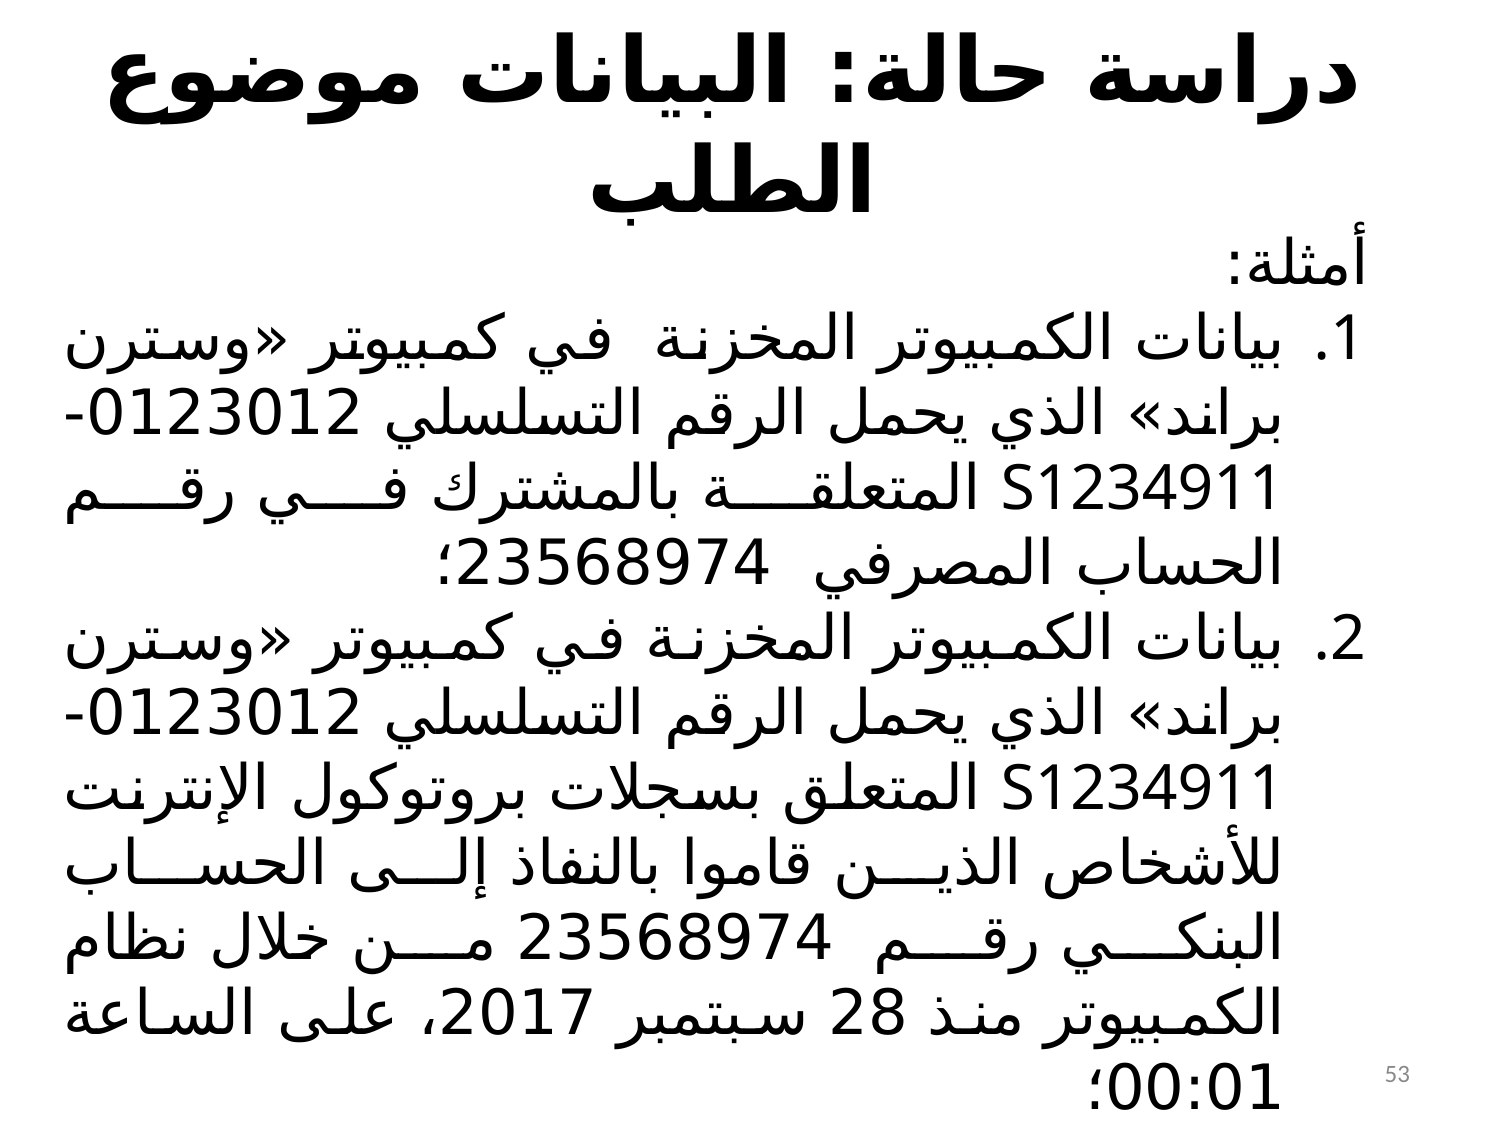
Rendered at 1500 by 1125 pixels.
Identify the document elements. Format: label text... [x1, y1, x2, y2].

slide_number 53 [1385, 1042, 1425, 1103]
text_box أمثلة: بيانات الكمبيوتر المخزنة في كمبيوتر «وسترن براند» الذي يحمل الرقم التسلسلي 0123012-S1234911 المتعلقة بالمشترك في رقم الحساب المصرفي 23568974؛ بيانات الكمبيوتر المخزنة في كمبيوتر «وسترن براند» الذي يحمل الرقم التسلسلي 0123012-S1234911 المتعلق بسجلات بروتوكول الإنترنت للأشخاص الذين قاموا بالنفاذ إلى الحساب البنكي رقم 23568974 من خلال نظام الكمبيوتر منذ 28 سبتمبر 2017، على الساعة 00:01؛ [48, 215, 1385, 1125]
title دراسة حالة: البيانات موضوع الطلب [57, 27, 1408, 216]
